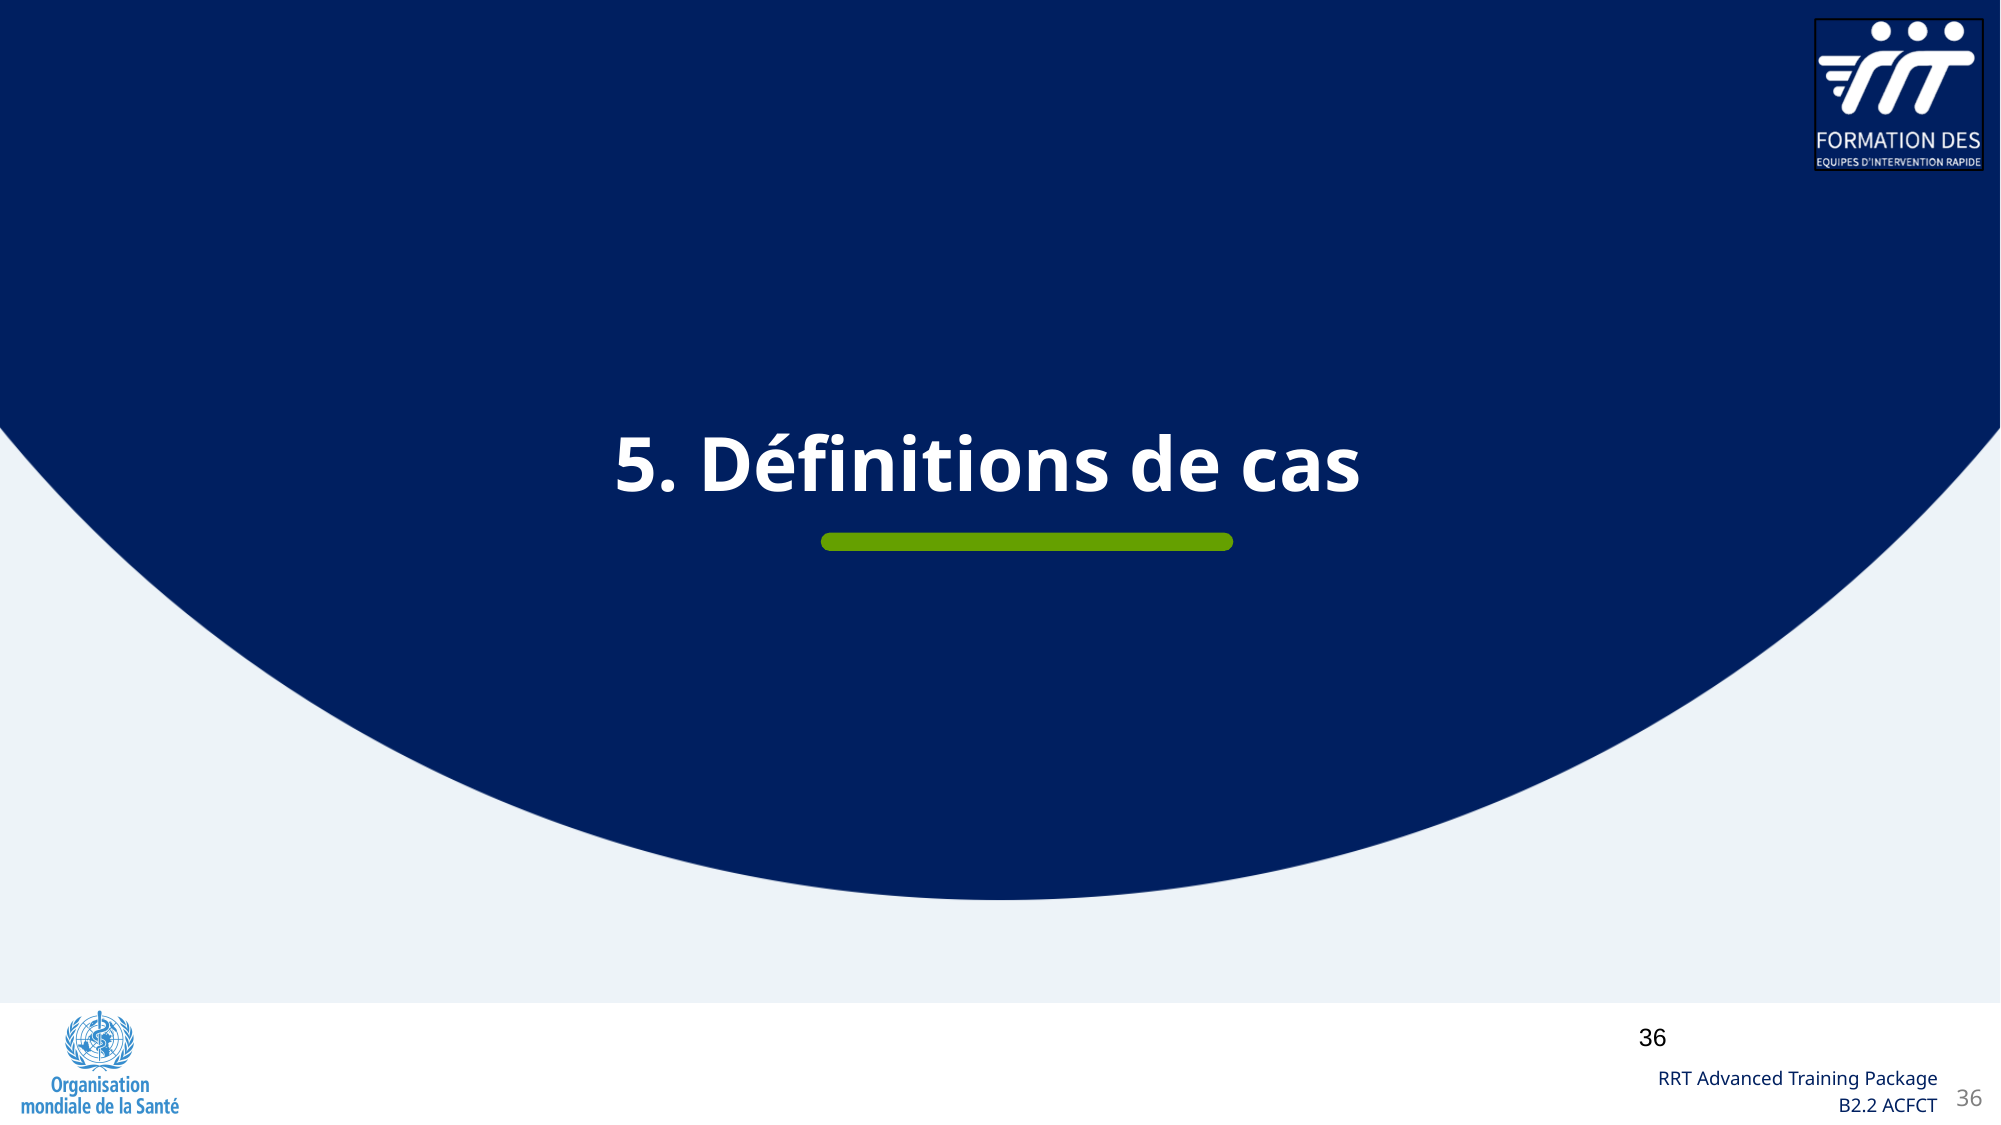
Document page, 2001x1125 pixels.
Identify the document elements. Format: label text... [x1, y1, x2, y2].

picture [0, 0, 2001, 1003]
text_box 5. Définitions de cas [314, 408, 1662, 514]
text_box 36 [1331, 1014, 1682, 1093]
picture [20, 1009, 180, 1115]
